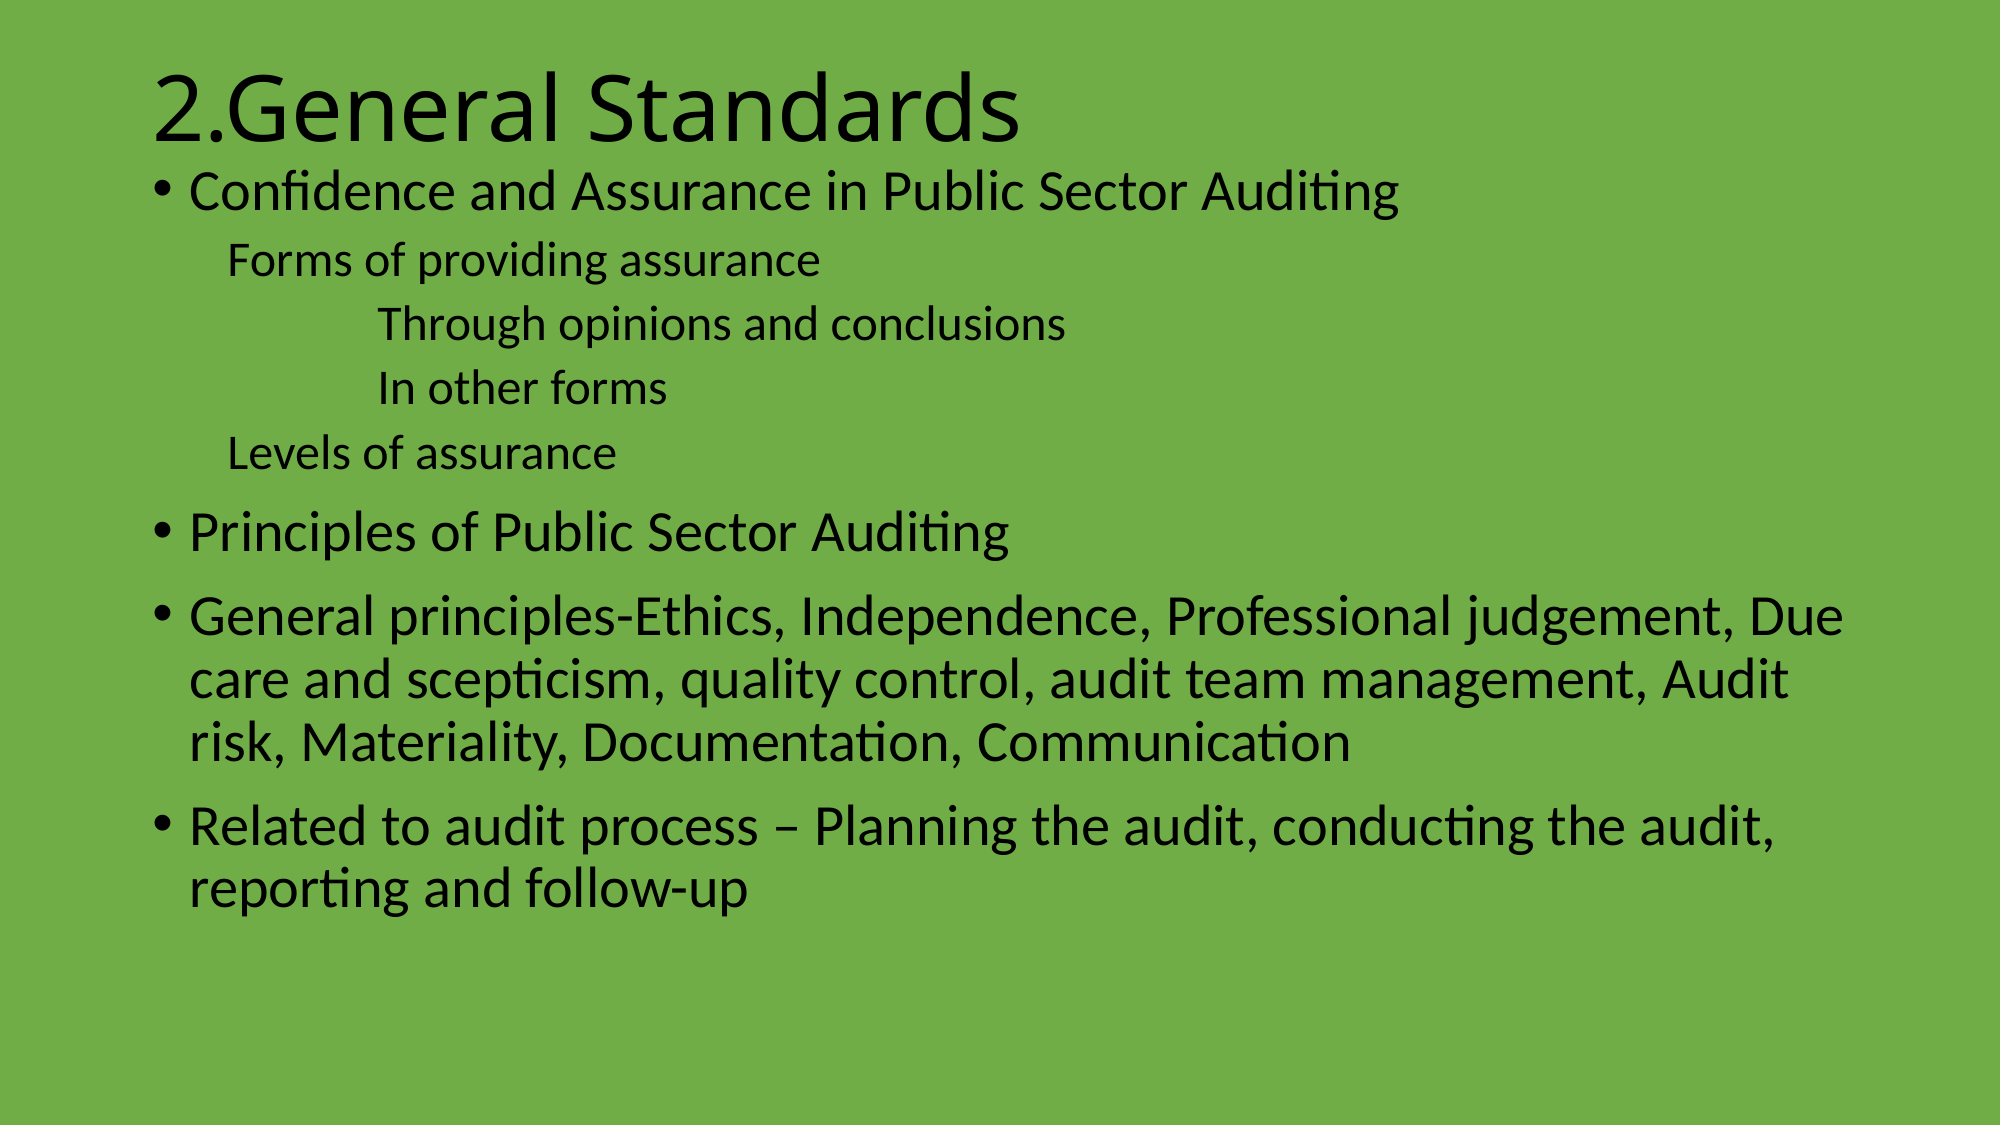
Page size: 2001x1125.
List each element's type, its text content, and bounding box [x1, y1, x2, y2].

title 2.General Standards [137, 39, 1863, 152]
list Confidence and Assurance in Public Sector Auditing Forms of providing assurance Through opinions and conclusions In other forms Levels of assurance Principles of Public Sector Auditing General principles-Ethics, Independence, Professional judgement, Due care and scepticism, quality control, audit team management, Audit risk, Materiality, Documentation, Communication Related to audit process – Planning the audit, conducting the audit, reporting and follow-up [137, 152, 1863, 1014]
